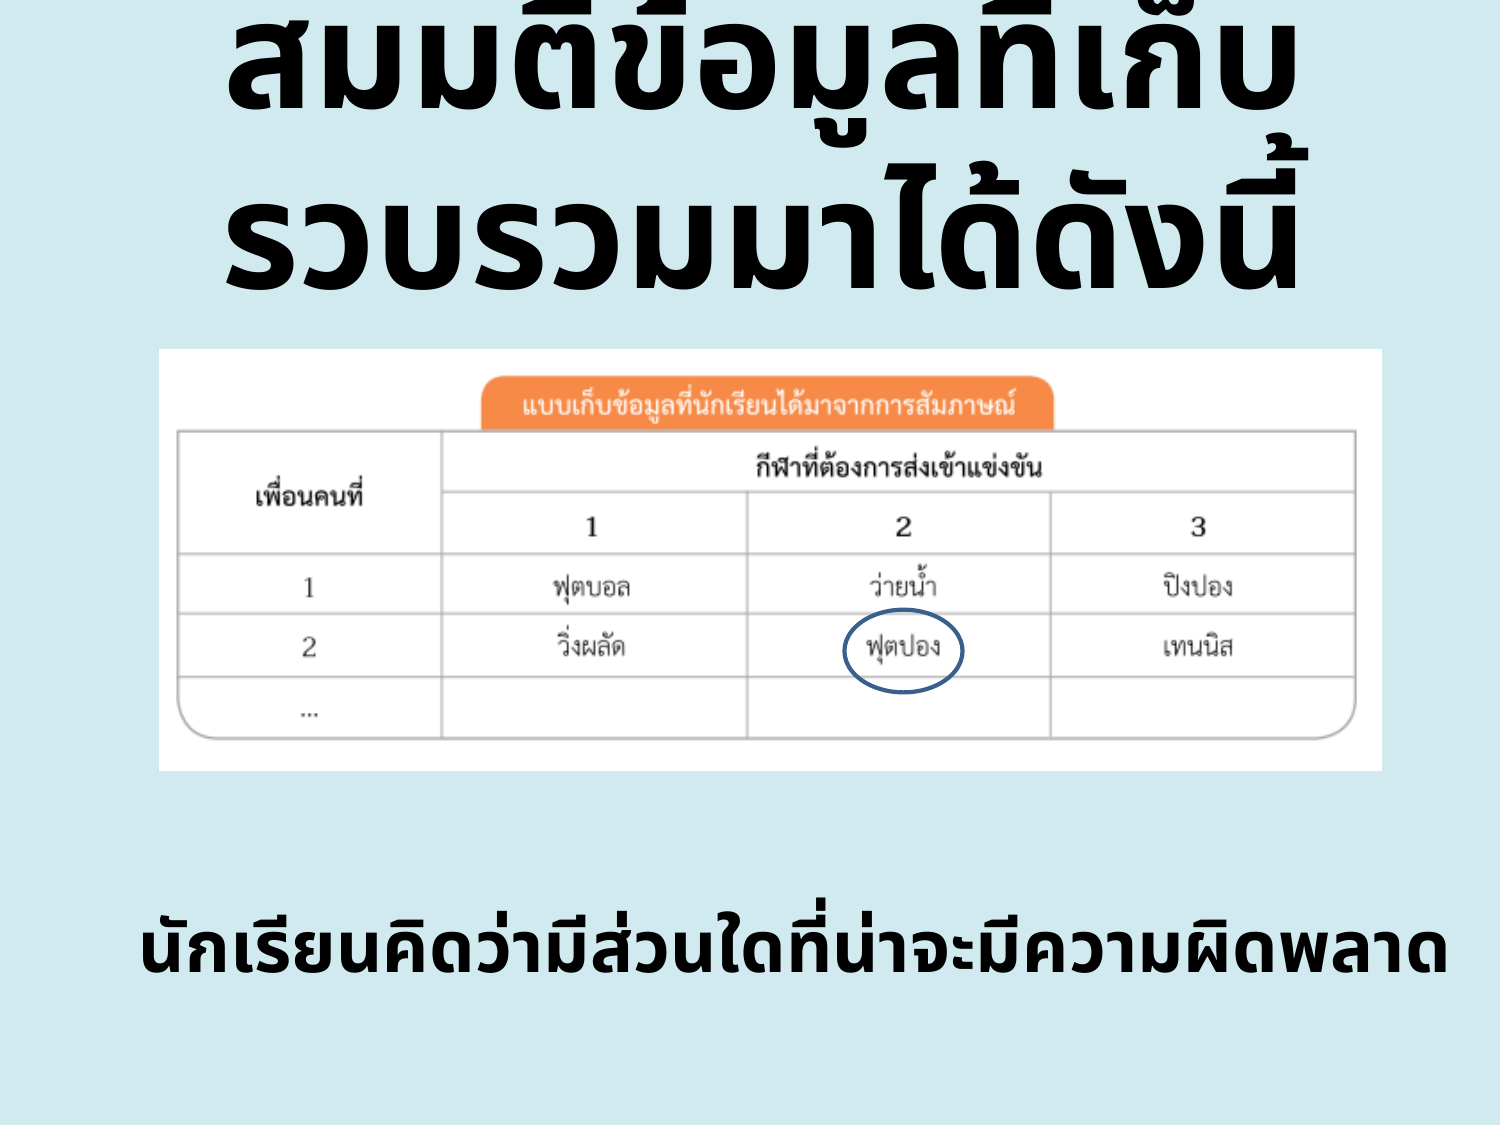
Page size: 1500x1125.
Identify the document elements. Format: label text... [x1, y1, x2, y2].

picture [159, 349, 1382, 771]
title สมมติข้อมูลที่เก็บรวบรวมมาได้ดังนี้ [29, 45, 1500, 233]
list นักเรียนคิดว่ามีส่วนใดที่น่าจะมีความผิดพลาด [123, 893, 1474, 1017]
